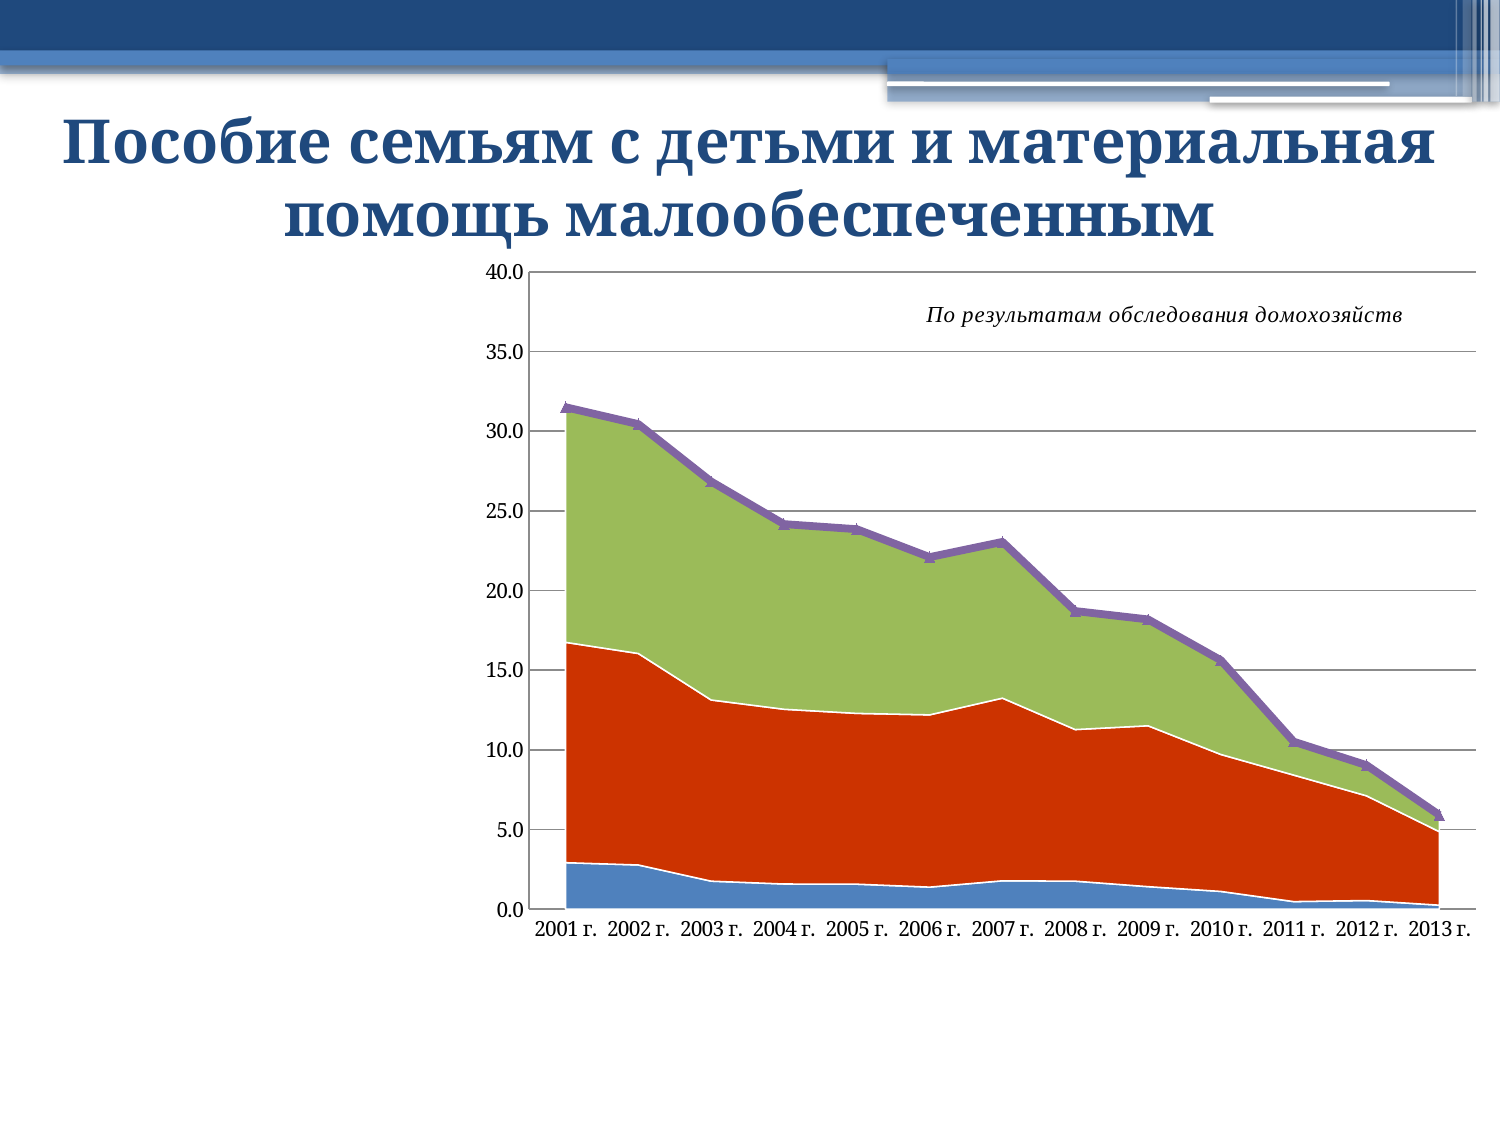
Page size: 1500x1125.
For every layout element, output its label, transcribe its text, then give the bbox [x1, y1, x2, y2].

chart [34, 257, 1477, 1102]
title Пособие семьям с детьми и материальная помощь малообеспеченным [46, 93, 1454, 254]
